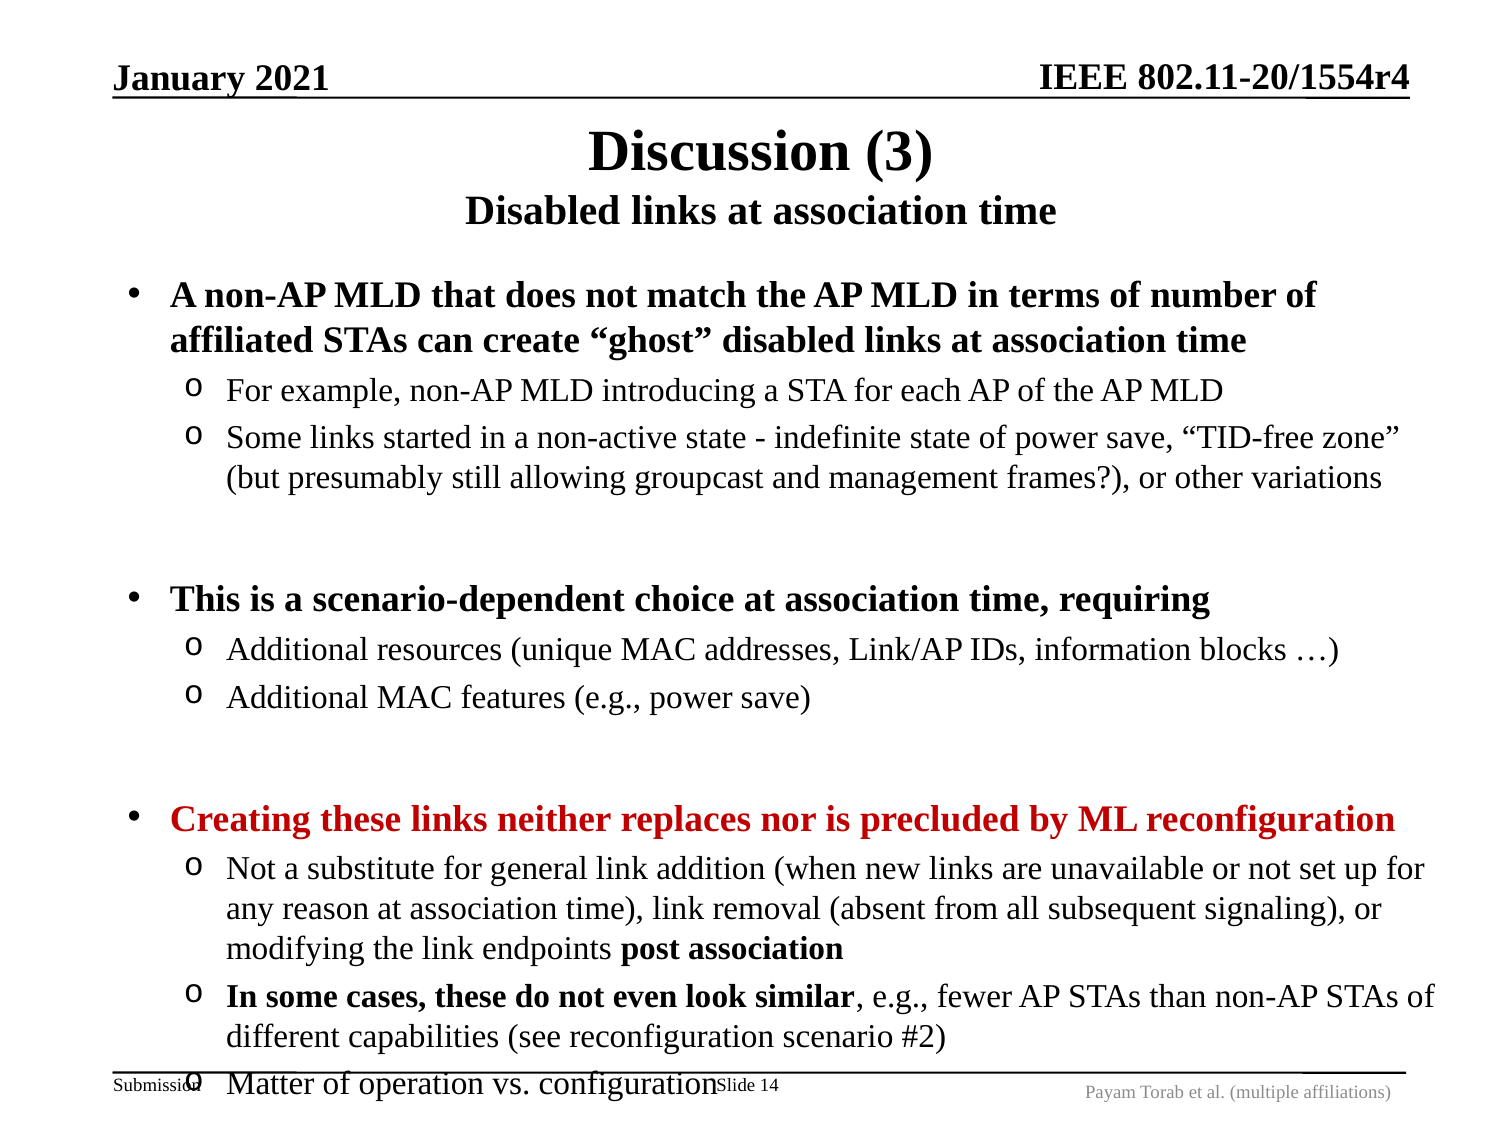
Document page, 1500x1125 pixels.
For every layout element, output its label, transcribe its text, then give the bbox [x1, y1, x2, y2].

footer Payam Torab et al. (multiple affiliations) [877, 1072, 1407, 1110]
list A non-AP MLD that does not match the AP MLD in terms of number of affiliated STAs can create “ghost” disabled links at association time For example, non-AP MLD introducing a STA for each AP of the AP MLD Some links started in a non-active state - indefinite state of power save, “TID-free zone” (but presumably still allowing groupcast and management frames?), or other variations This is a scenario-dependent choice at association time, requiring Additional resources (unique MAC addresses, Link/AP IDs, information blocks …) Additional MAC features (e.g., power save) Creating these links neither replaces nor is precluded by ML reconfiguration Not a substitute for general link addition (when new links are unavailable or not set up for any reason at association time), link removal (absent from all subsequent signaling), or modifying the link endpoints post association In some cases, these do not even look similar, e.g., fewer AP STAs than non-AP STAs of different capabilities (see reconfiguration scenario #2) Matter of operation vs. configuration [112, 262, 1463, 1073]
slide_number Slide 14 [702, 1072, 793, 1111]
title Discussion (3) Disabled links at association time [112, 97, 1411, 248]
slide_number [112, 52, 563, 90]
